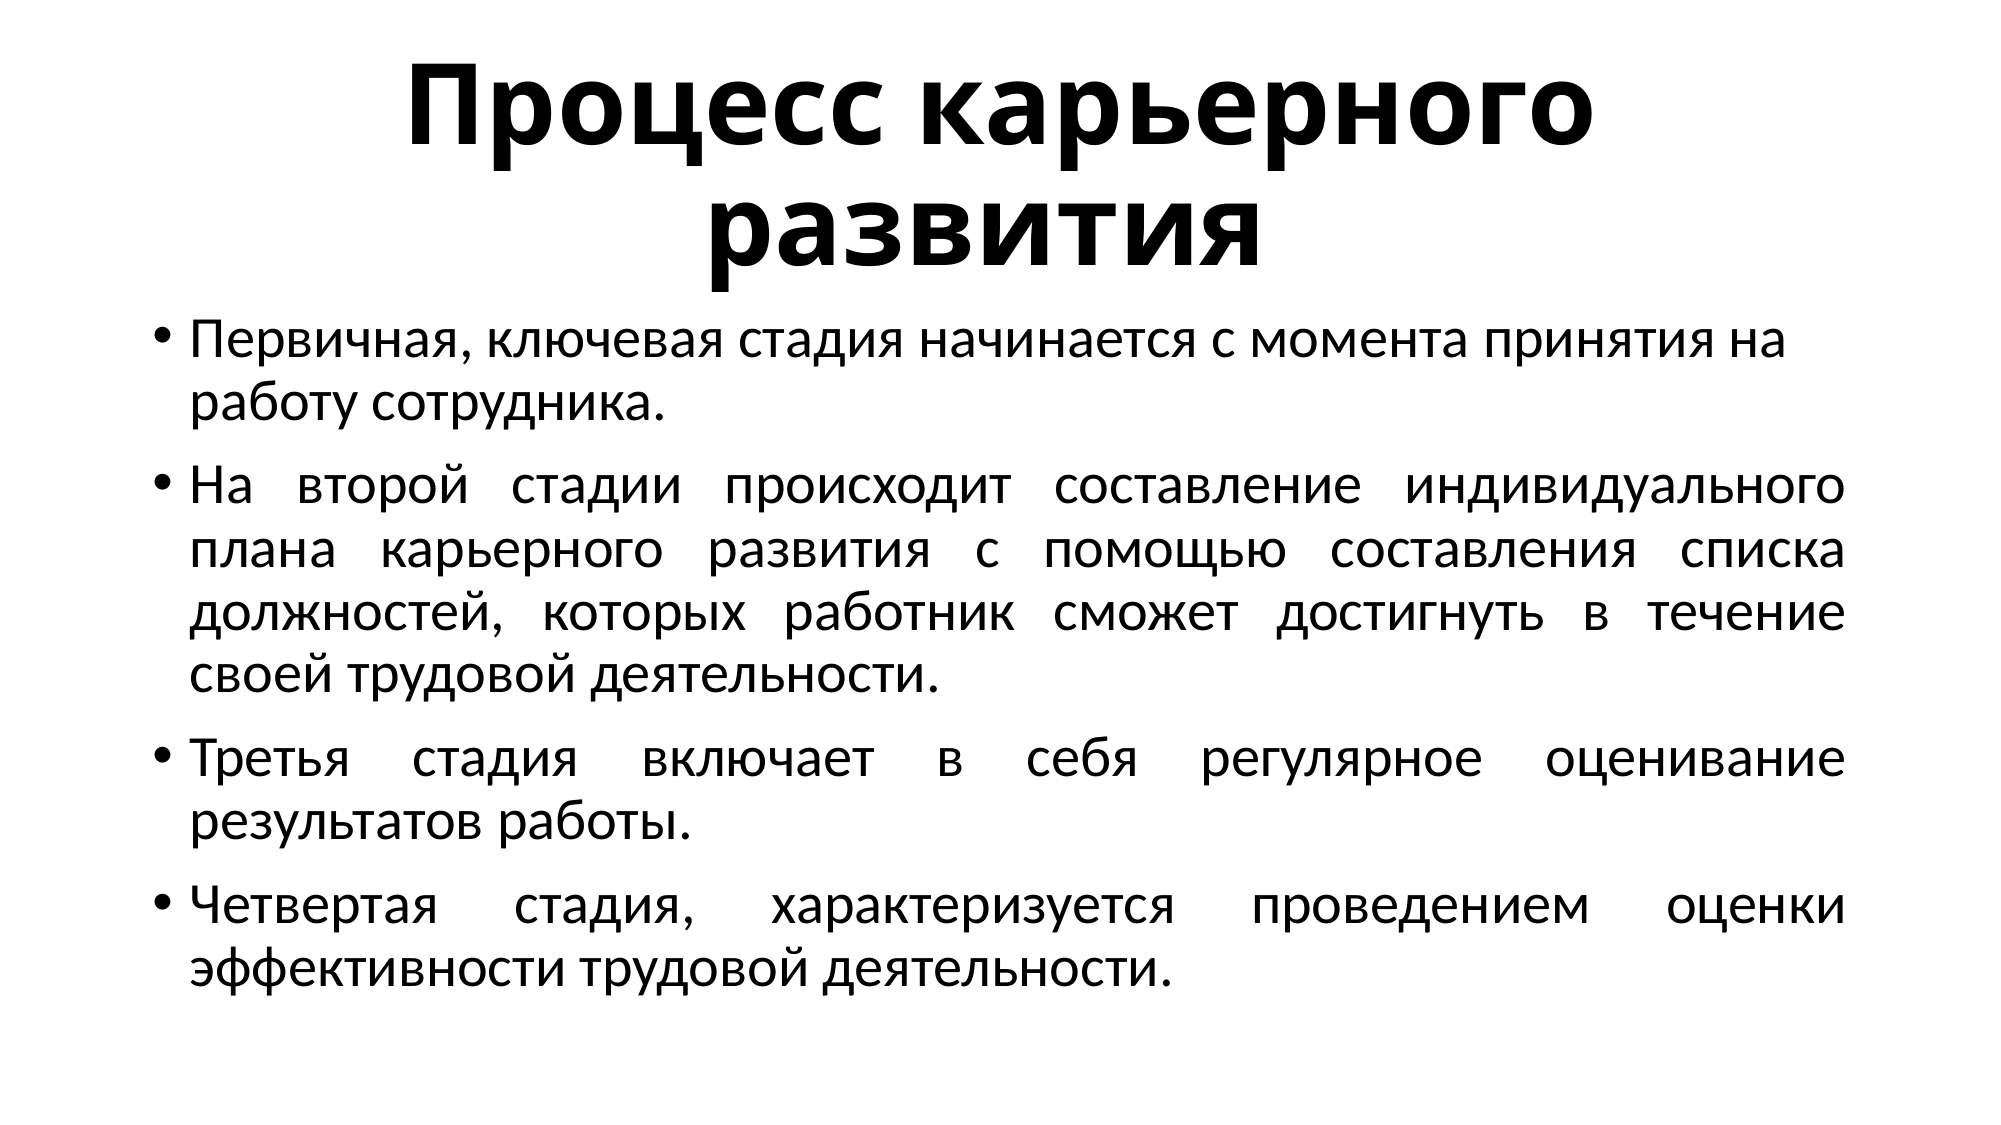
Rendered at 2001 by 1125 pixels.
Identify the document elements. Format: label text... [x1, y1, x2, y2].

list Первичная, ключевая стадия начинается с момента принятия на работу сотрудника. На второй стадии происходит составление индивидуального плана карьерного развития с помощью составления списка должностей, которых работник сможет достигнуть в течение своей трудовой деятельности. Третья стадия включает в себя регулярное оценивание результатов работы. Четвертая стадия, характеризуется проведением оценки эффективности трудовой деятельности. [137, 299, 1863, 1014]
title Процесс карьерного развития [137, 59, 1863, 278]
